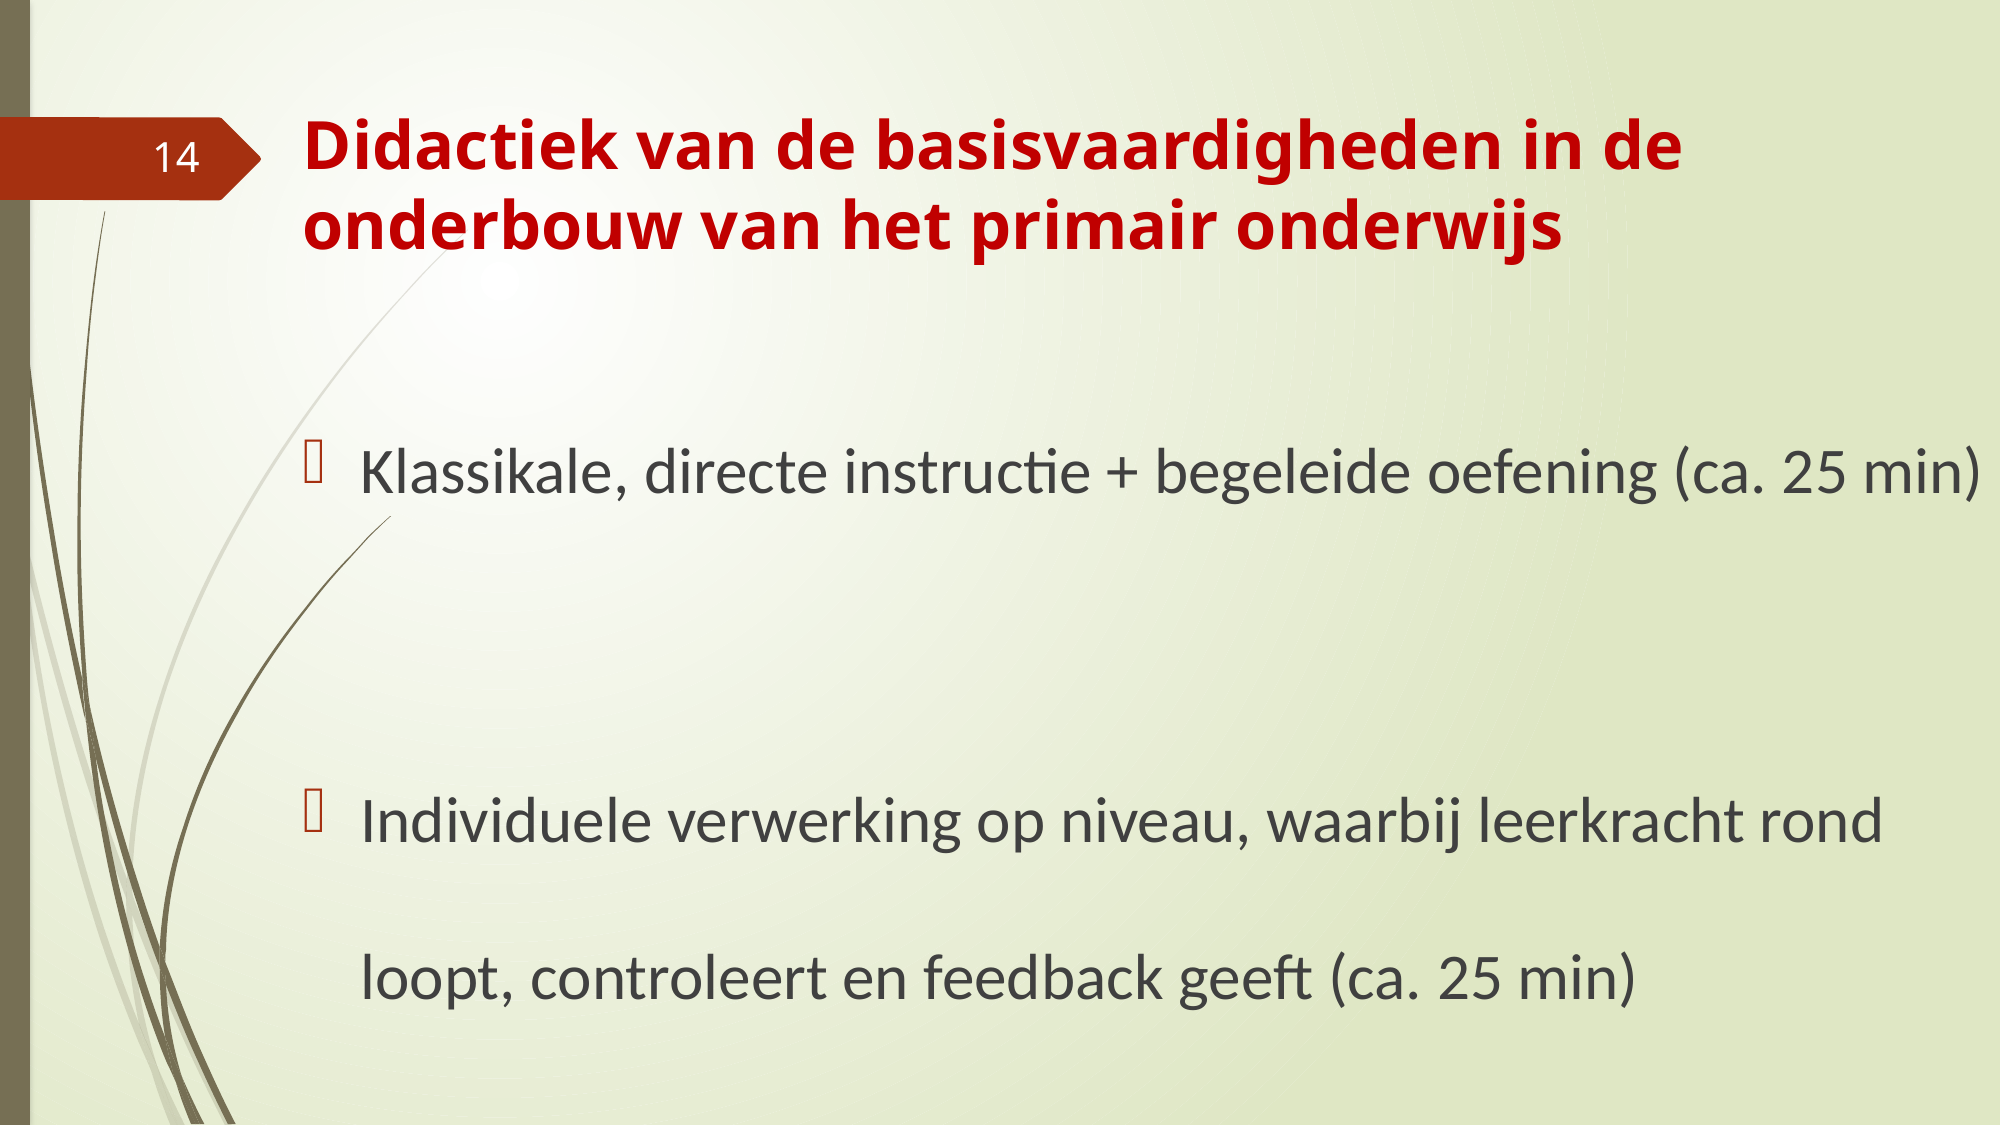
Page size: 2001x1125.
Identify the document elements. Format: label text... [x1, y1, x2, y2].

slide_number 14 [87, 129, 216, 190]
title Didactiek van de basisvaardigheden in de onderbouw van het primair onderwijs [287, 94, 1876, 284]
list Klassikale, directe instructie + begeleide oefening (ca. 25 min) Individuele verwerking op niveau, waarbij leerkracht rond loopt, controleert en feedback geeft (ca. 25 min) [287, 342, 2000, 1058]
